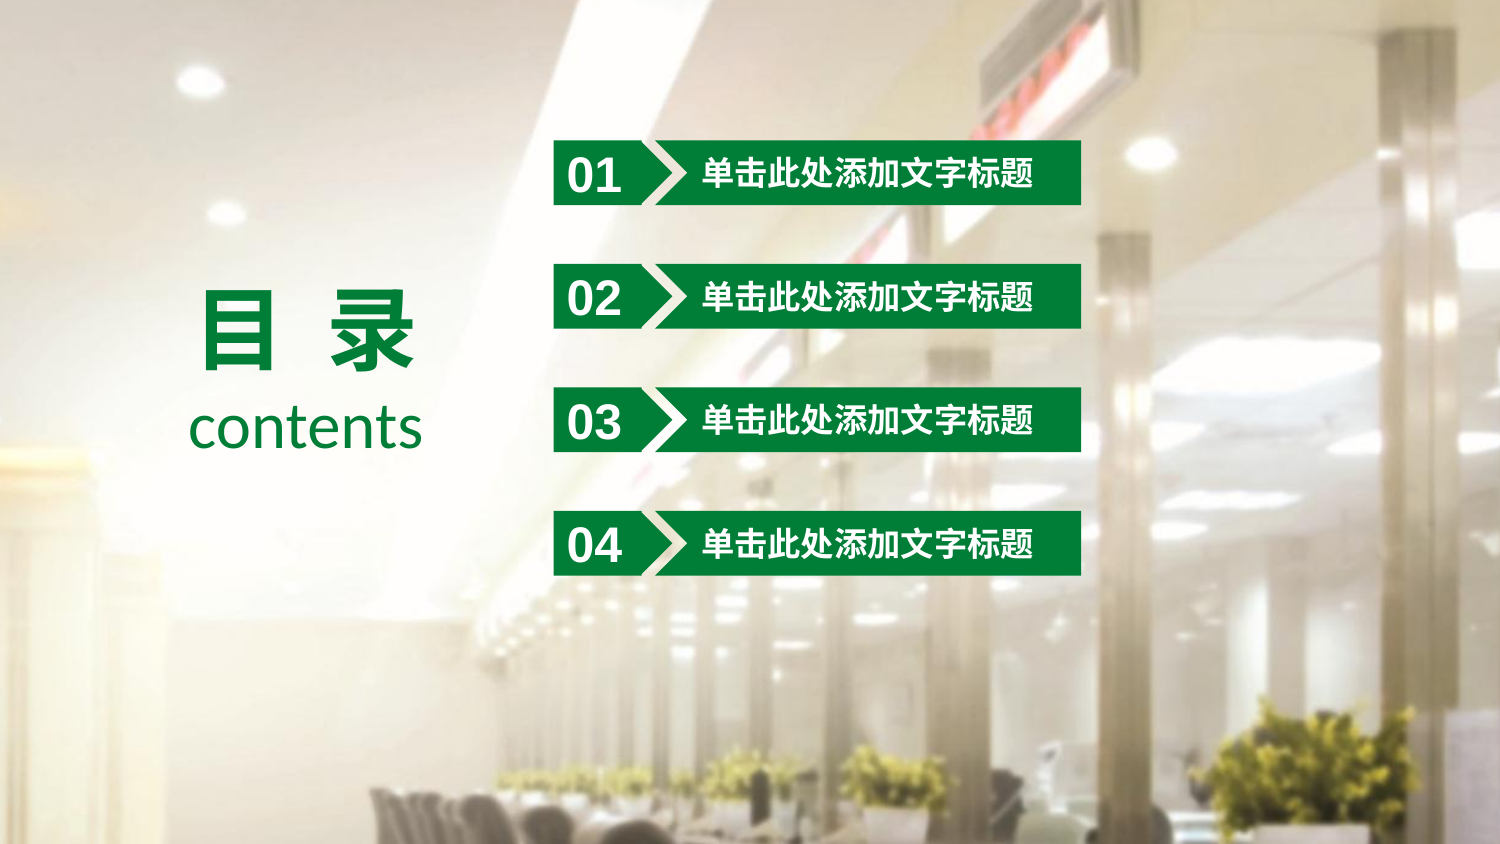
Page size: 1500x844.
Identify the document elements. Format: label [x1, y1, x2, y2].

text_box [553, 258, 1082, 335]
picture [0, 0, 1500, 844]
text_box [553, 505, 1082, 582]
text_box [553, 134, 1082, 211]
text_box [553, 381, 1082, 458]
